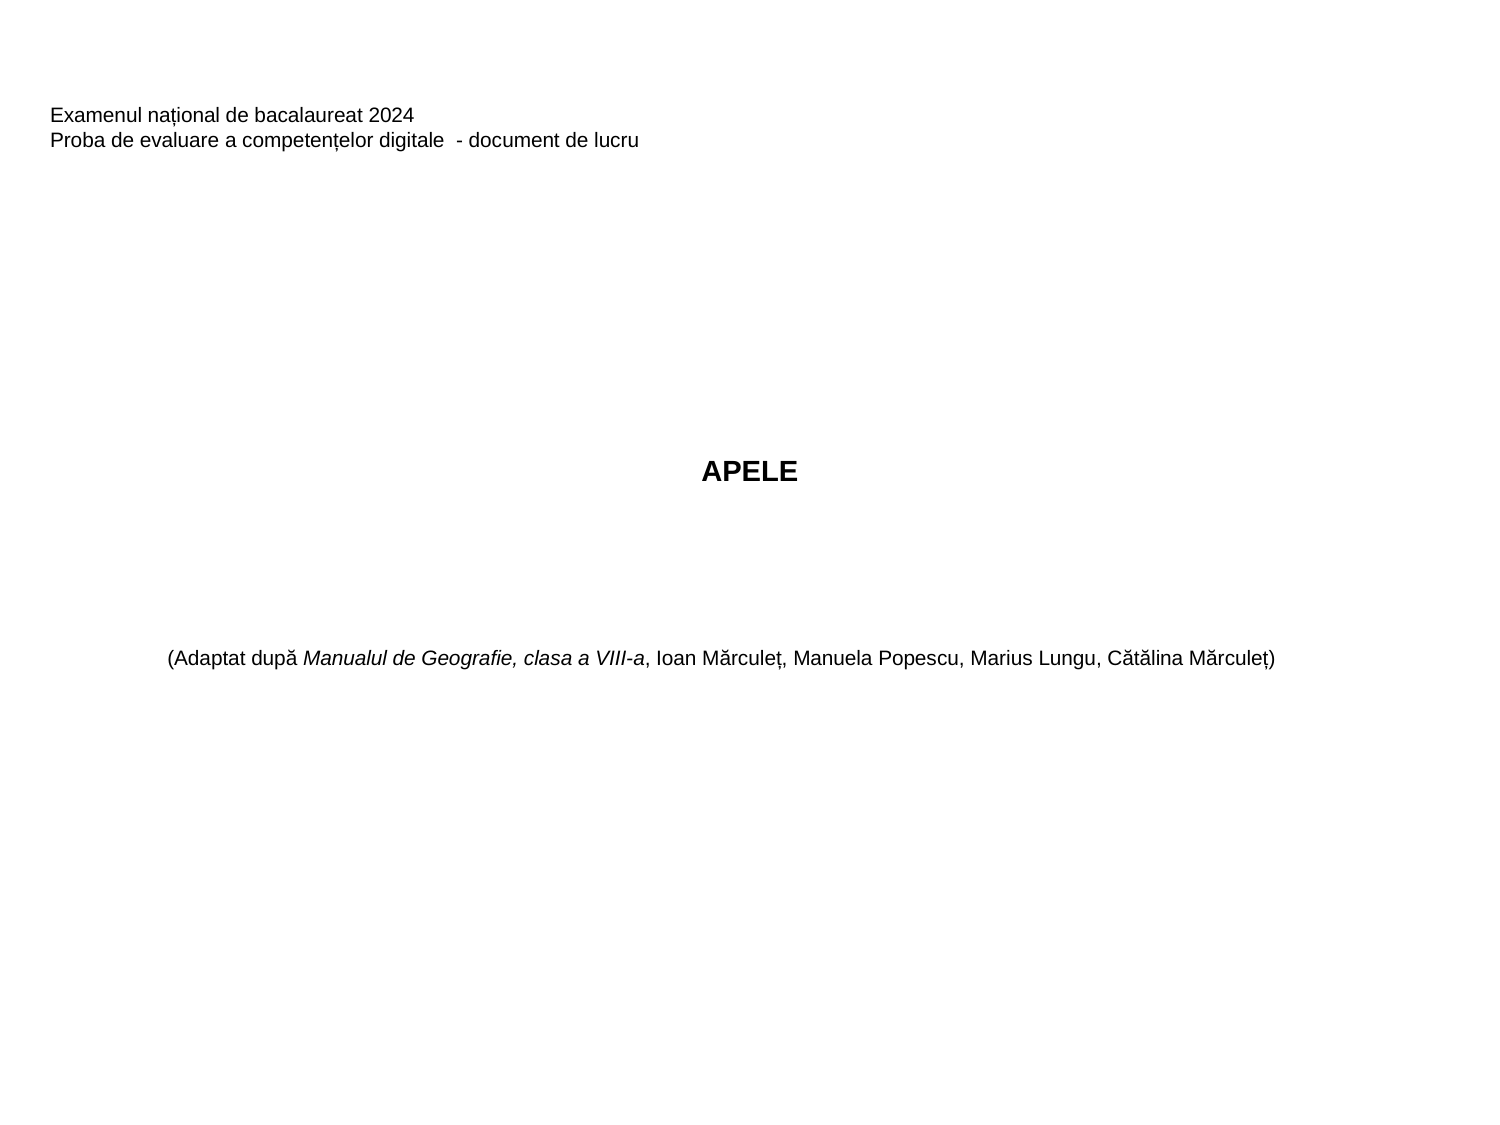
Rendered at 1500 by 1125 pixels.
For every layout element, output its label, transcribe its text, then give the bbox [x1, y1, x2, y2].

title APELE [112, 349, 1388, 591]
text_box Examenul național de bacalaureat 2024 Proba de evaluare a competențelor digitale - document de lucru [35, 94, 1447, 159]
subtitle (Adaptat după Manualul de Geografie, clasa a VIII-a, Ioan Mărculeț, Manuela Popescu, Marius Lungu, Cătălina Mărculeț) [152, 637, 1306, 751]
